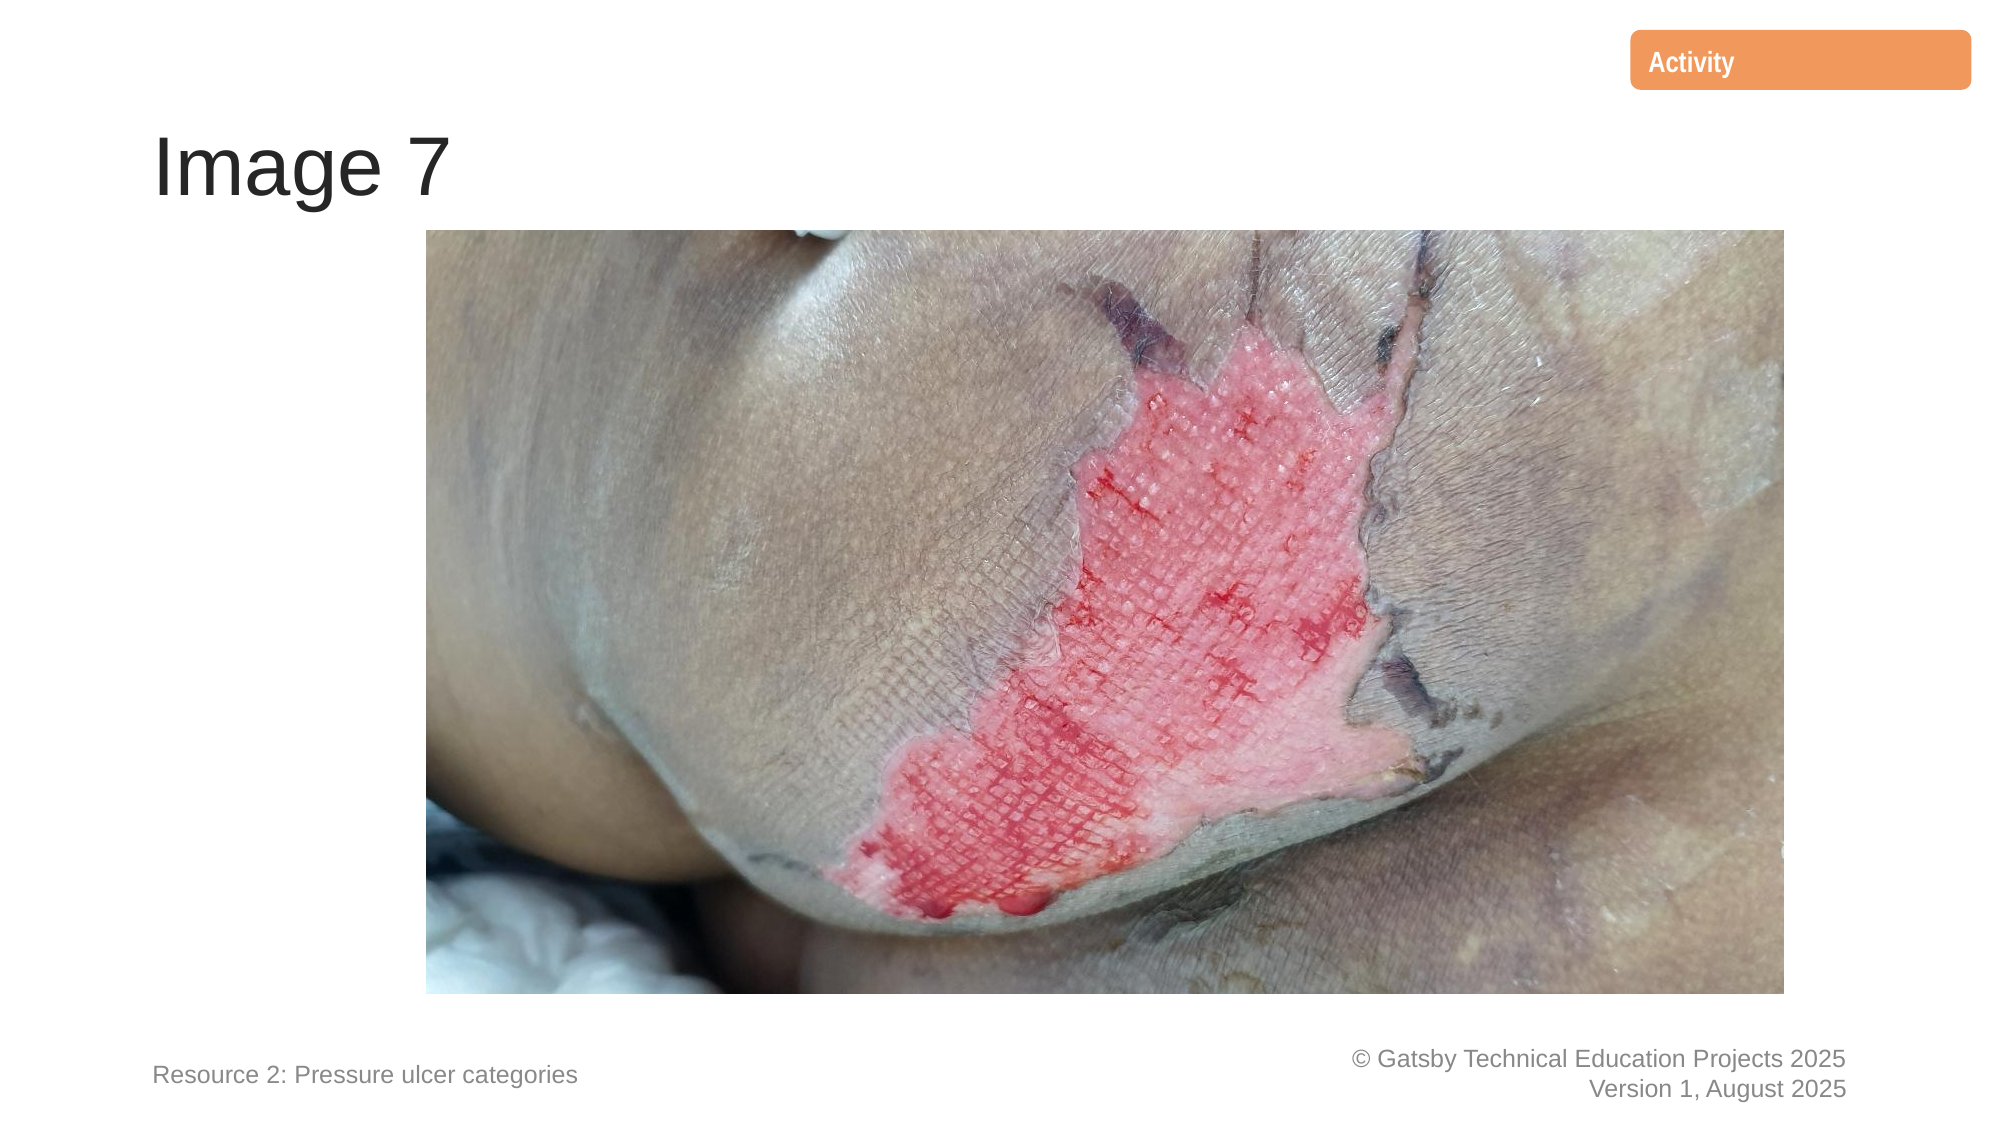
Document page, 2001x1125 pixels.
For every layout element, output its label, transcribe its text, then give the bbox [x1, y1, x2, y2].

text_box Activity [1630, 29, 1972, 90]
title Image 7 [137, 59, 1863, 278]
list Resource 2: Pressure ulcer categories [137, 1042, 829, 1103]
picture [425, 230, 1784, 994]
